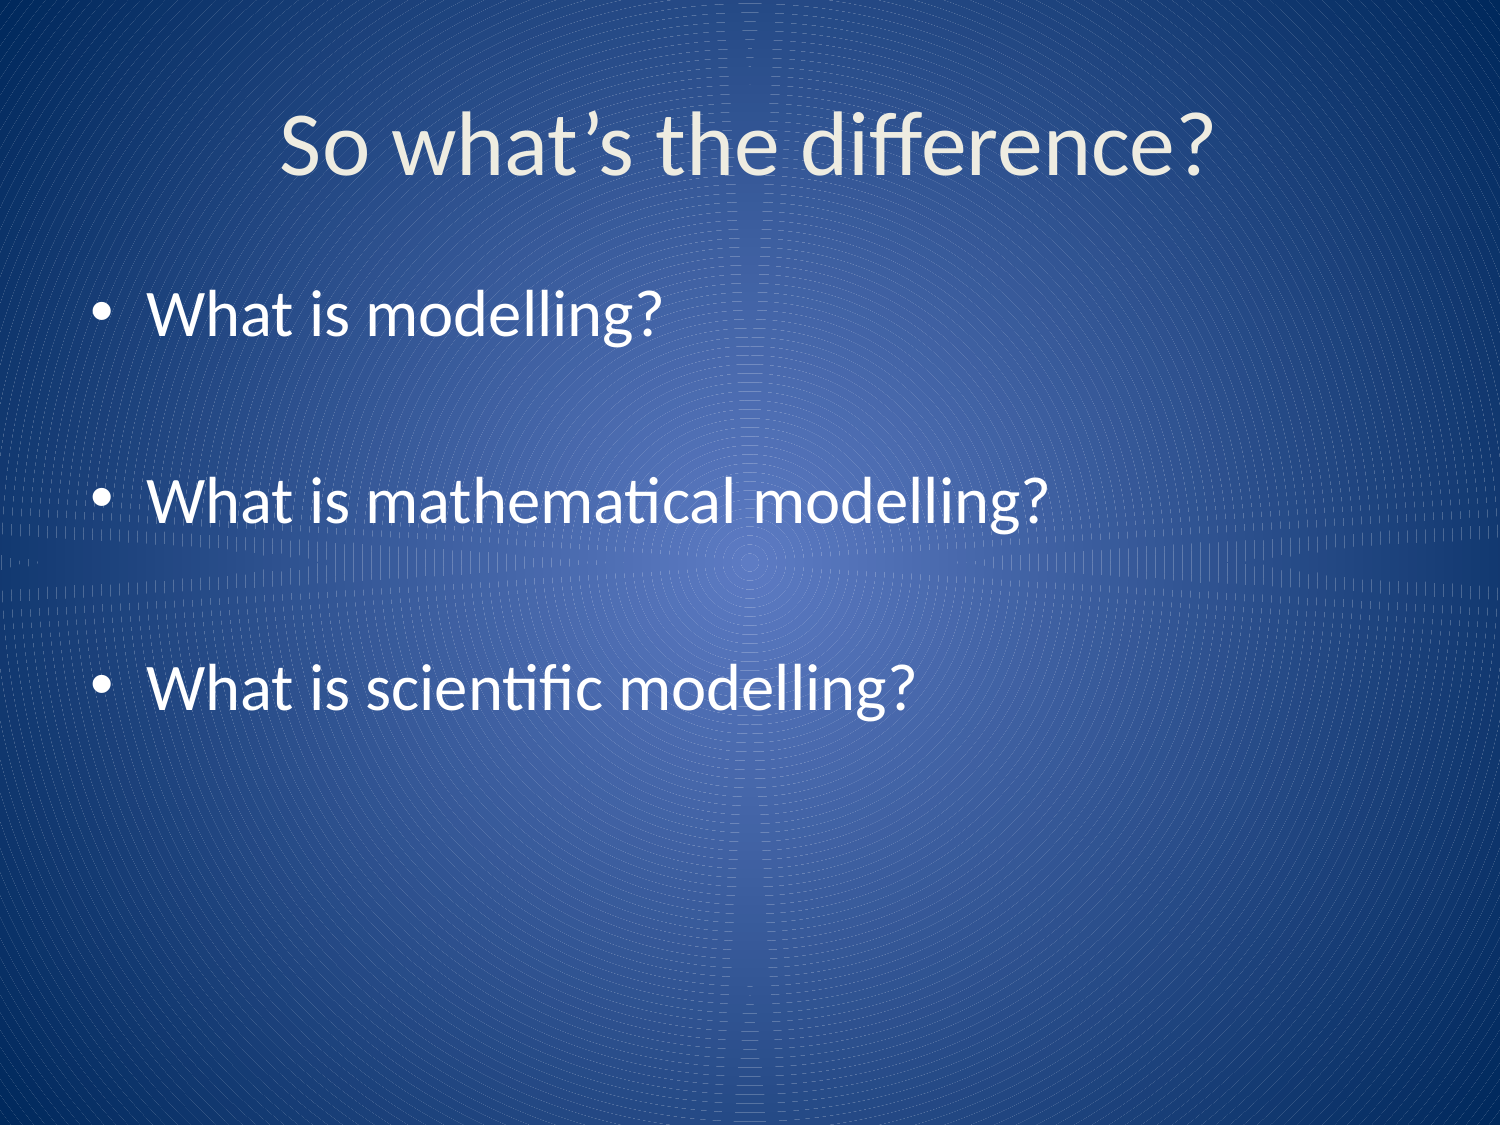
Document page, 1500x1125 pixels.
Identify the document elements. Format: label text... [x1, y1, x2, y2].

title So what’s the difference? [75, 45, 1425, 233]
list What is modelling? What is mathematical modelling? What is scientific modelling? [75, 262, 1425, 1005]
